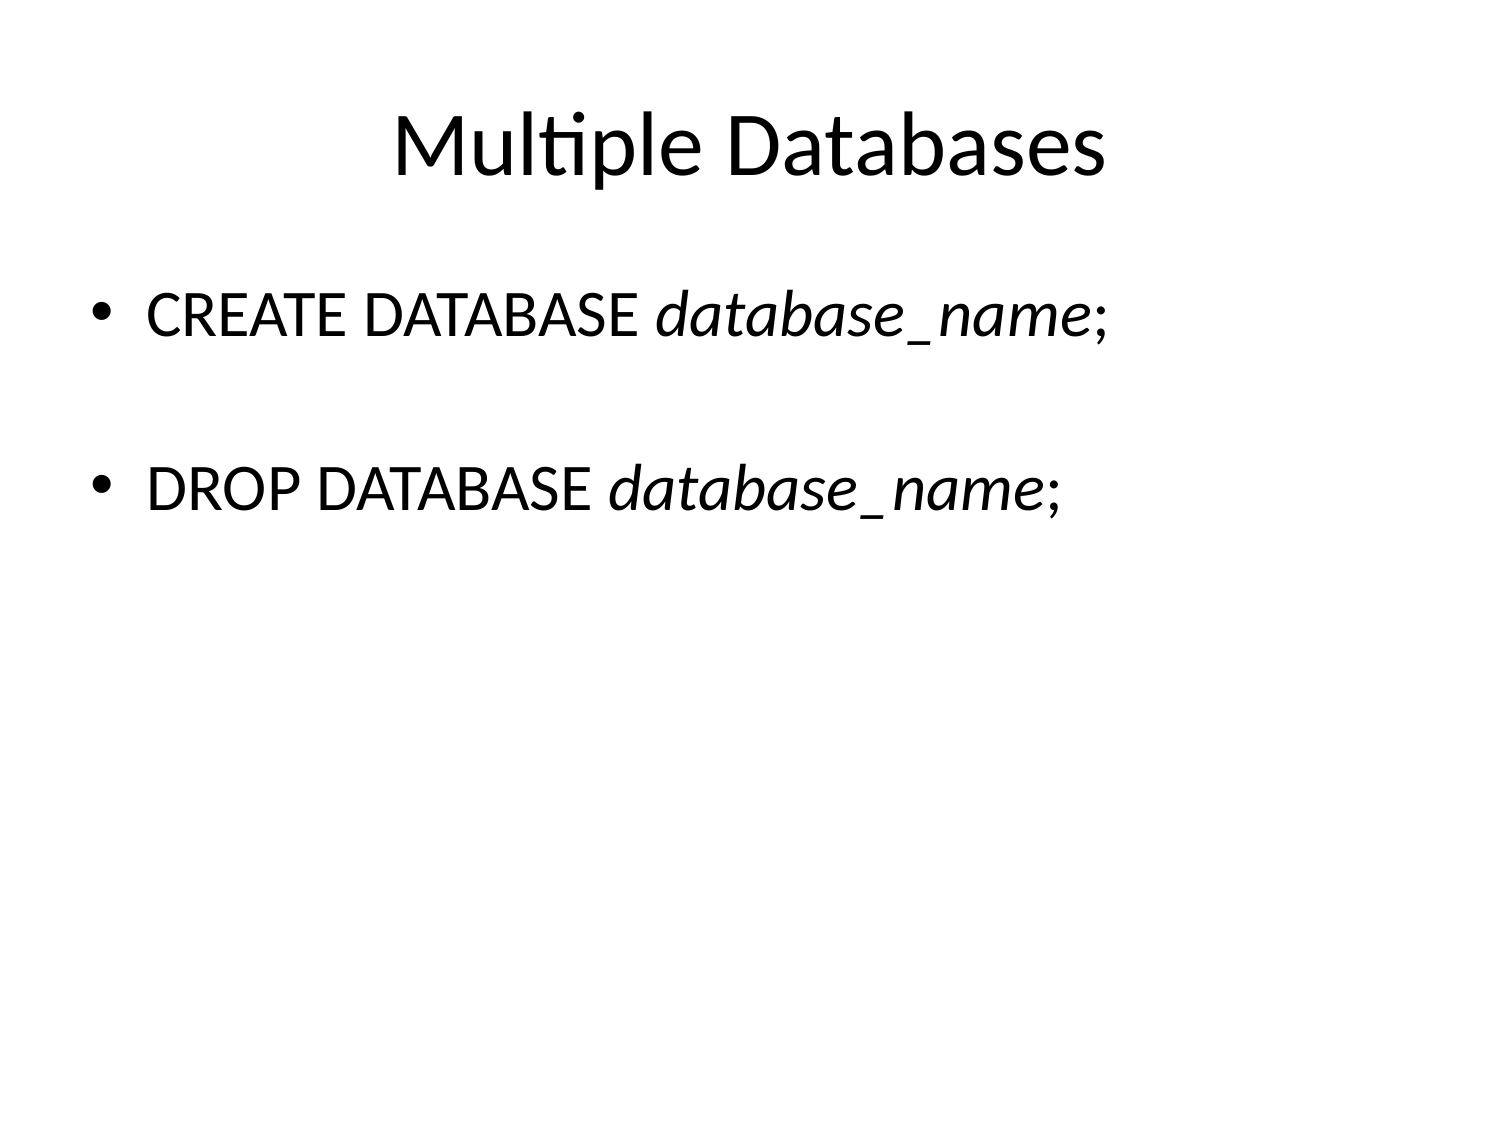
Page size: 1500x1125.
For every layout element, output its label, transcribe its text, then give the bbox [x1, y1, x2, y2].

title Multiple Databases [75, 45, 1425, 233]
list CREATE DATABASE database_name; DROP DATABASE database_name; [75, 262, 1425, 1005]
